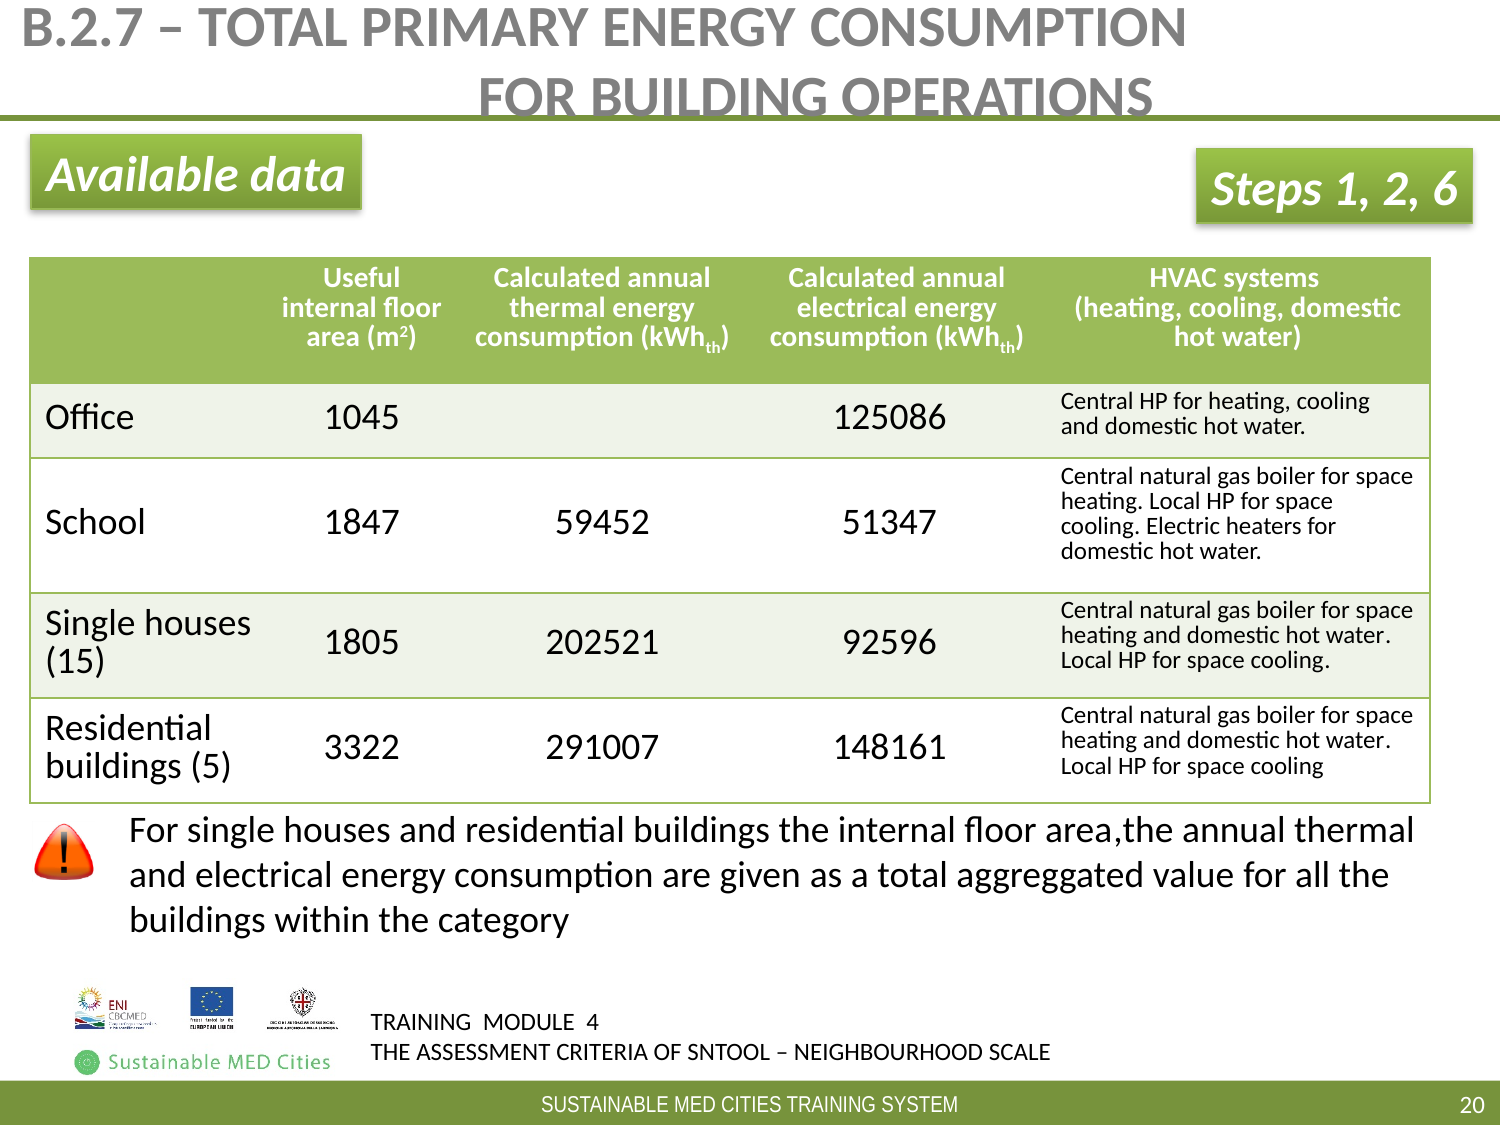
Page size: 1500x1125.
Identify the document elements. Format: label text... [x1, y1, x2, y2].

table_cell 202521 [457, 594, 748, 697]
slide_number 20 [1149, 1081, 1500, 1125]
table_cell 51347 [748, 459, 1046, 592]
table_cell 1805 [267, 594, 457, 697]
table_cell 291007 [457, 699, 748, 802]
table_header Calculated annual thermal energy consumption (kWhth) [457, 259, 748, 382]
table_cell Central natural gas boiler for space heating. Local HP for space cooling. Electric heaters for domestic hot water. [1046, 459, 1429, 592]
table_cell 59452 [457, 459, 748, 592]
table_cell Residential buildings (5) [31, 699, 267, 802]
table_header HVAC systems (heating, cooling, domestic hot water) [1046, 259, 1429, 382]
table_cell [457, 384, 748, 457]
table_header Useful internal floor area (m2) [267, 259, 457, 382]
table_cell 148161 [748, 699, 1046, 802]
table_cell Central HP for heating, cooling and domestic hot water. [1046, 384, 1429, 457]
table_cell 3322 [267, 699, 457, 802]
table_cell 125086 [748, 384, 1046, 457]
text_box Steps 1, 2, 6 [1196, 148, 1473, 224]
title B.2.7 – TOTAL PRIMARY ENERGY CONSUMPTION FOR BUILDING OPERATIONS [0, 0, 1500, 117]
table_cell Single houses (15) [31, 594, 267, 697]
table_header Calculated annual electrical energy consumption (kWhth) [748, 259, 1046, 382]
table_cell 1045 [267, 384, 457, 457]
text_box Available data [30, 134, 362, 210]
table_cell School [31, 459, 267, 592]
table_cell Office [31, 384, 267, 457]
picture [62, 978, 356, 1080]
picture [31, 821, 95, 883]
text_box For single houses and residential buildings the internal floor area,the annual thermal and electrical energy consumption are given as a total aggreggated value for all the buildings within the category [114, 804, 1430, 948]
table_cell Central natural gas boiler for space heating and domestic hot water. Local HP for space cooling. [1046, 594, 1429, 697]
table_cell Central natural gas boiler for space heating and domestic hot water. Local HP for space cooling [1046, 699, 1429, 802]
table_cell 92596 [748, 594, 1046, 697]
table_header [31, 259, 267, 382]
table_cell 1847 [267, 459, 457, 592]
